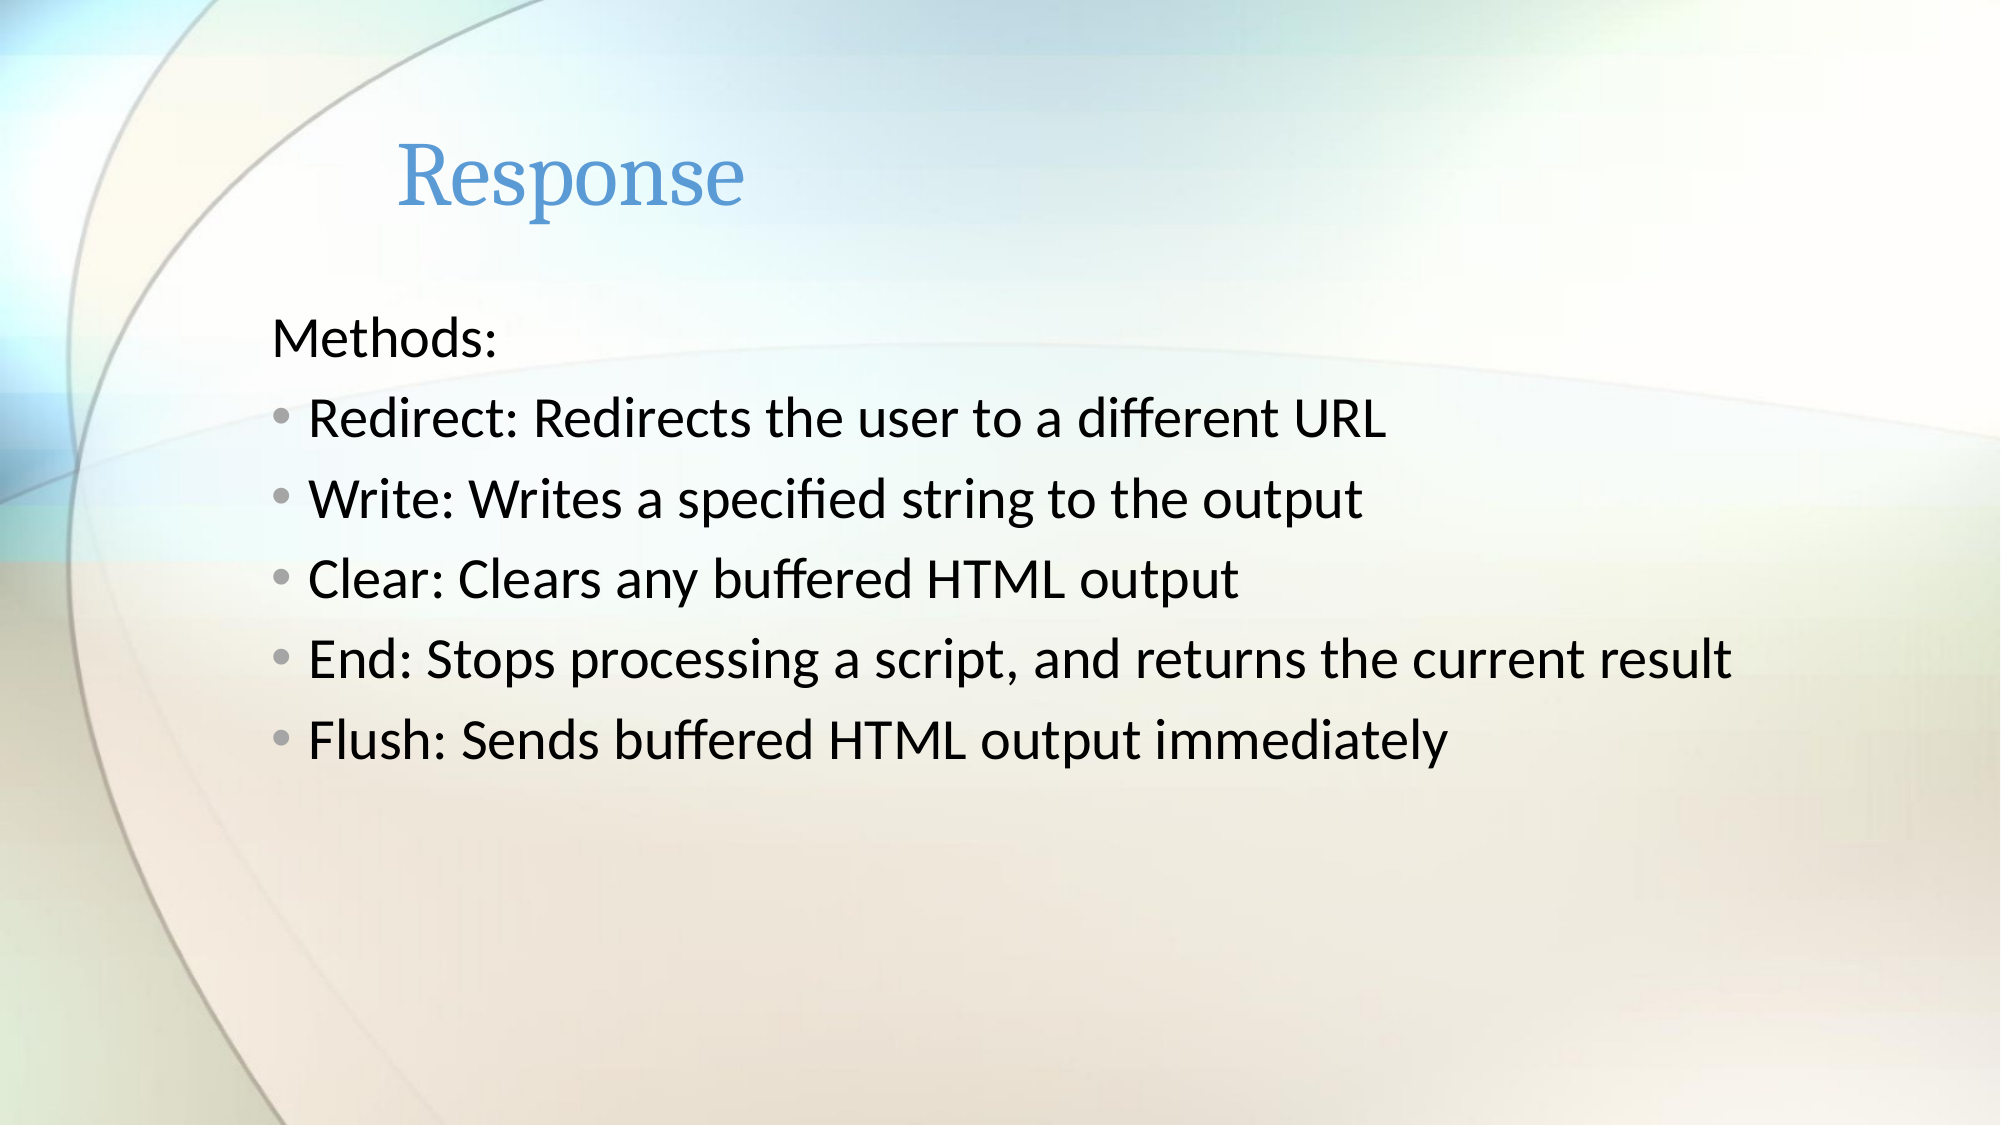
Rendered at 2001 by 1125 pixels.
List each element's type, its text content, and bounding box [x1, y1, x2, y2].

title Response [381, 59, 1863, 278]
list Methods: Redirect: Redirects the user to a different URL Write: Writes a specified string to the output Clear: Clears any buffered HTML output End: Stops processing a script, and returns the current result Flush: Sends buffered HTML output immediately [256, 299, 1863, 1014]
picture [0, 0, 2001, 1125]
